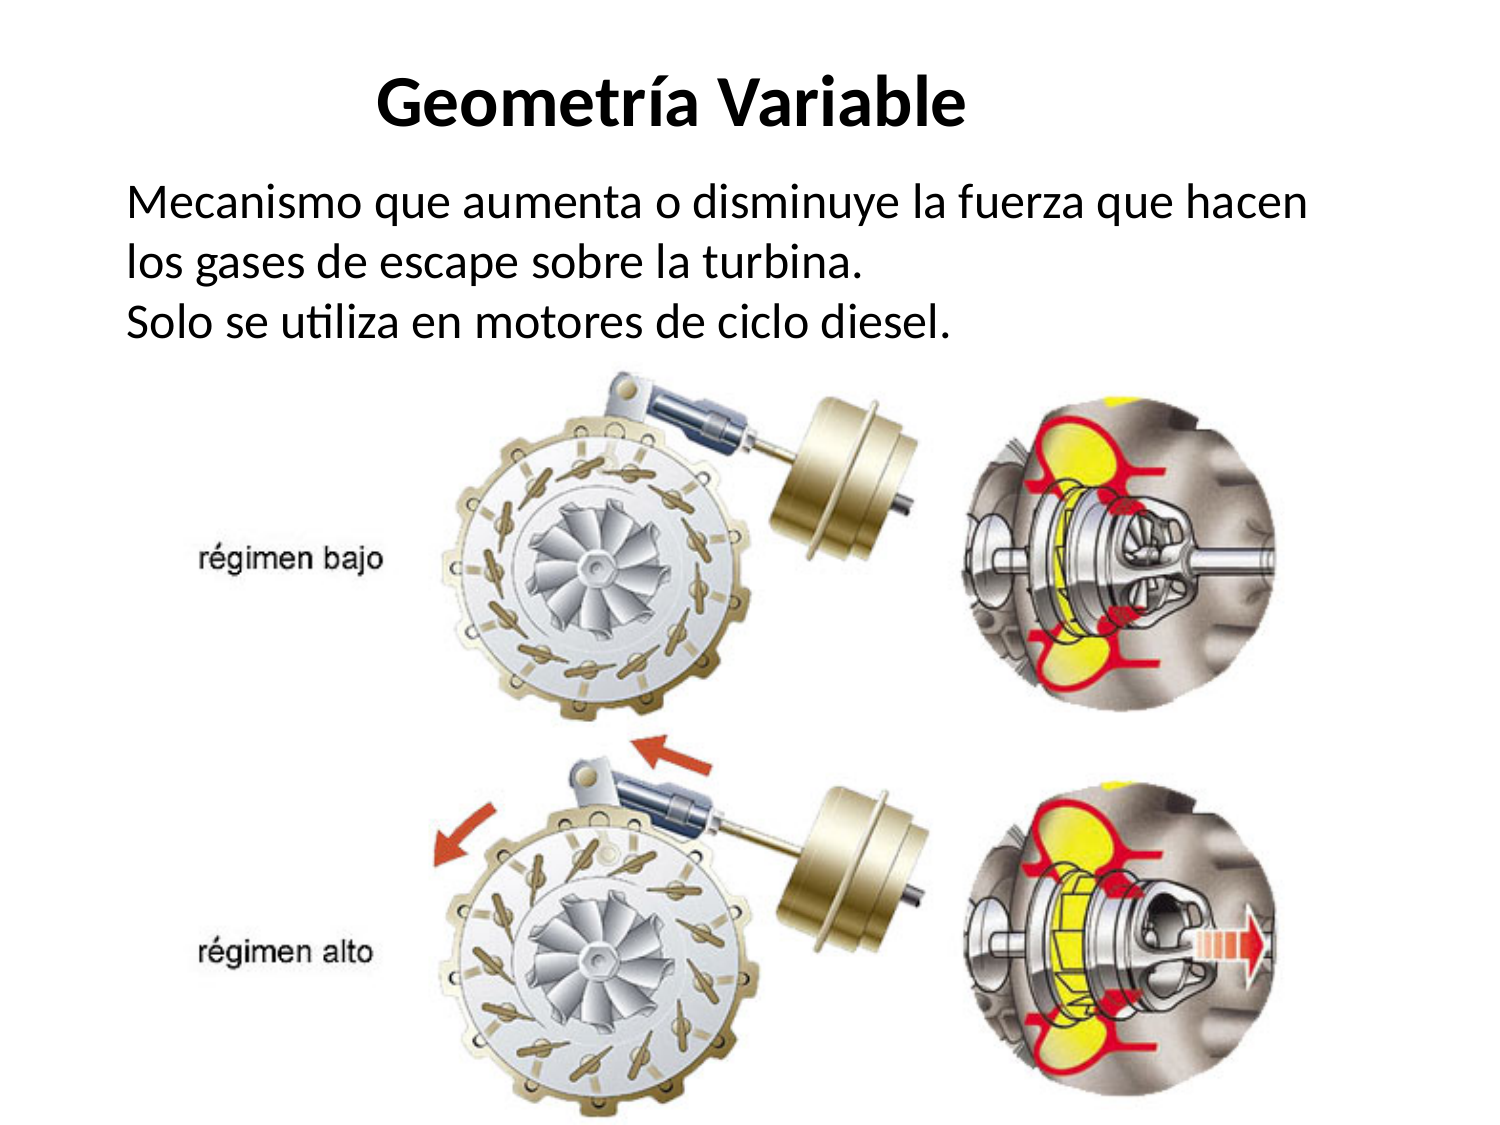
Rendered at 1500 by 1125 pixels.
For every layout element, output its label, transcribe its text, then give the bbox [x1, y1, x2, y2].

text_box Mecanismo que aumenta o disminuye la fuerza que hacen los gases de escape sobre la turbina. Solo se utiliza en motores de ciclo diesel. [112, 160, 1382, 416]
picture [153, 361, 1300, 1125]
title Geometría Variable [75, 45, 1270, 149]
